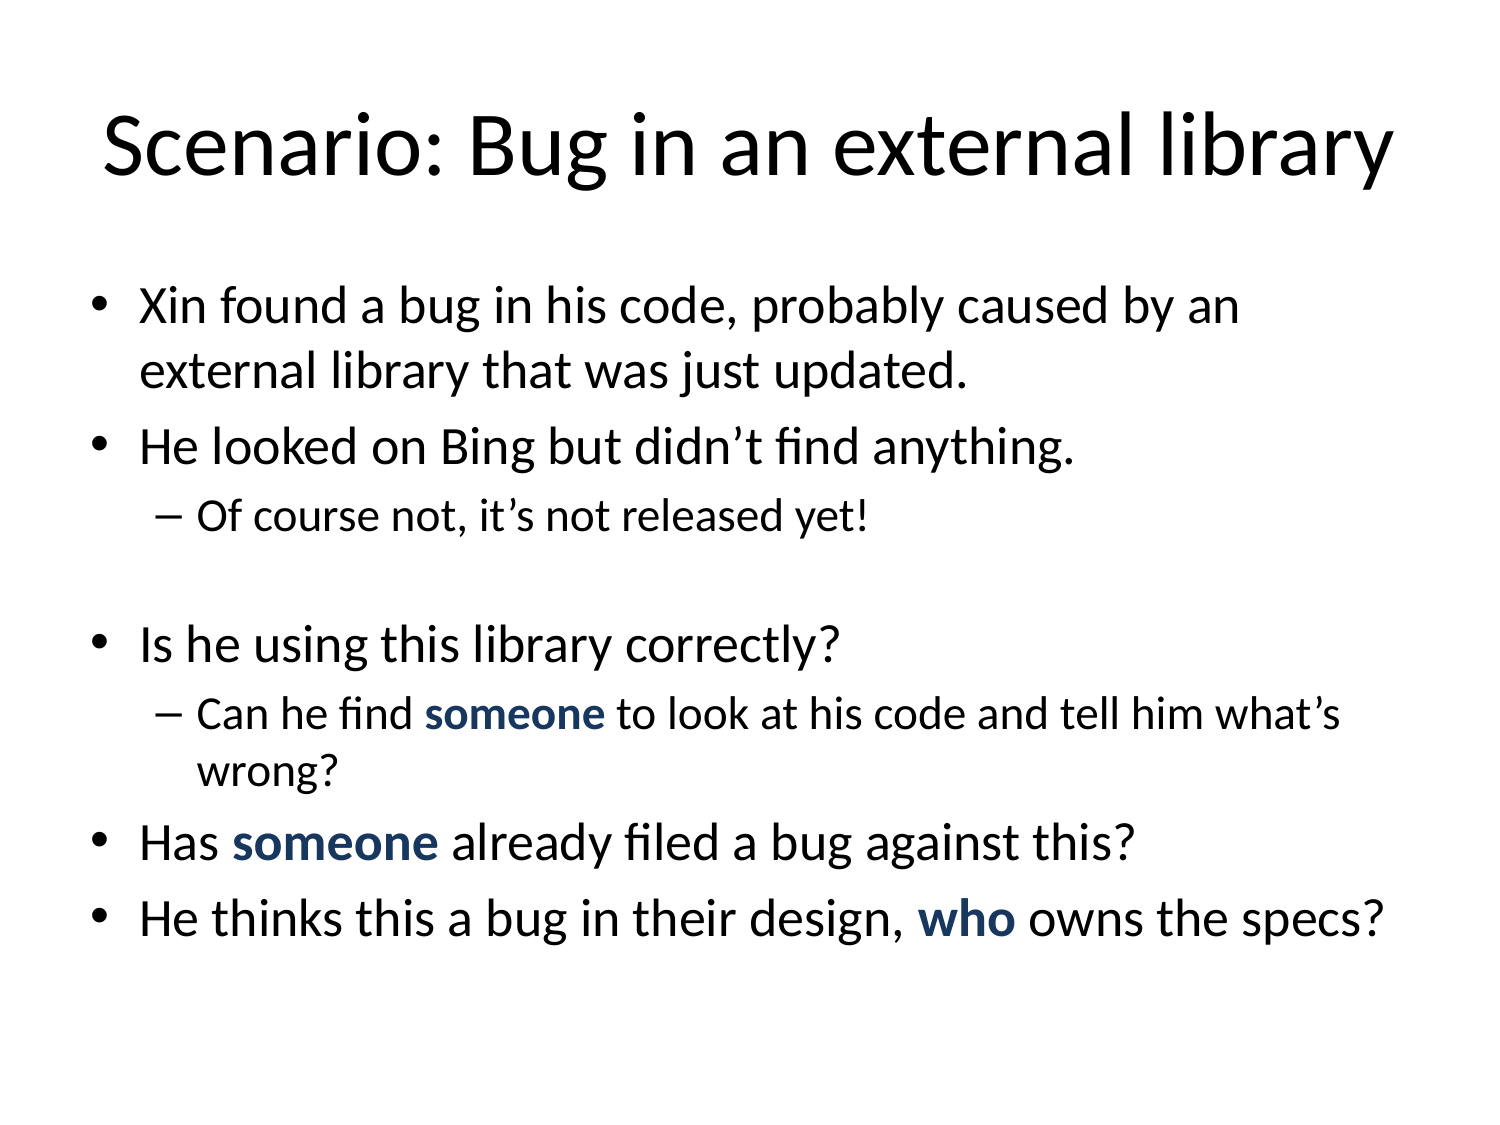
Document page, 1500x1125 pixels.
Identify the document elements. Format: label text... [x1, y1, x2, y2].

list Xin found a bug in his code, probably caused by an external library that was just updated. He looked on Bing but didn’t find anything. Of course not, it’s not released yet! Is he using this library correctly? Can he find someone to look at his code and tell him what’s wrong? Has someone already filed a bug against this? He thinks this a bug in their design, who owns the specs? [75, 262, 1425, 1005]
title Scenario: Bug in an external library [75, 45, 1425, 233]
